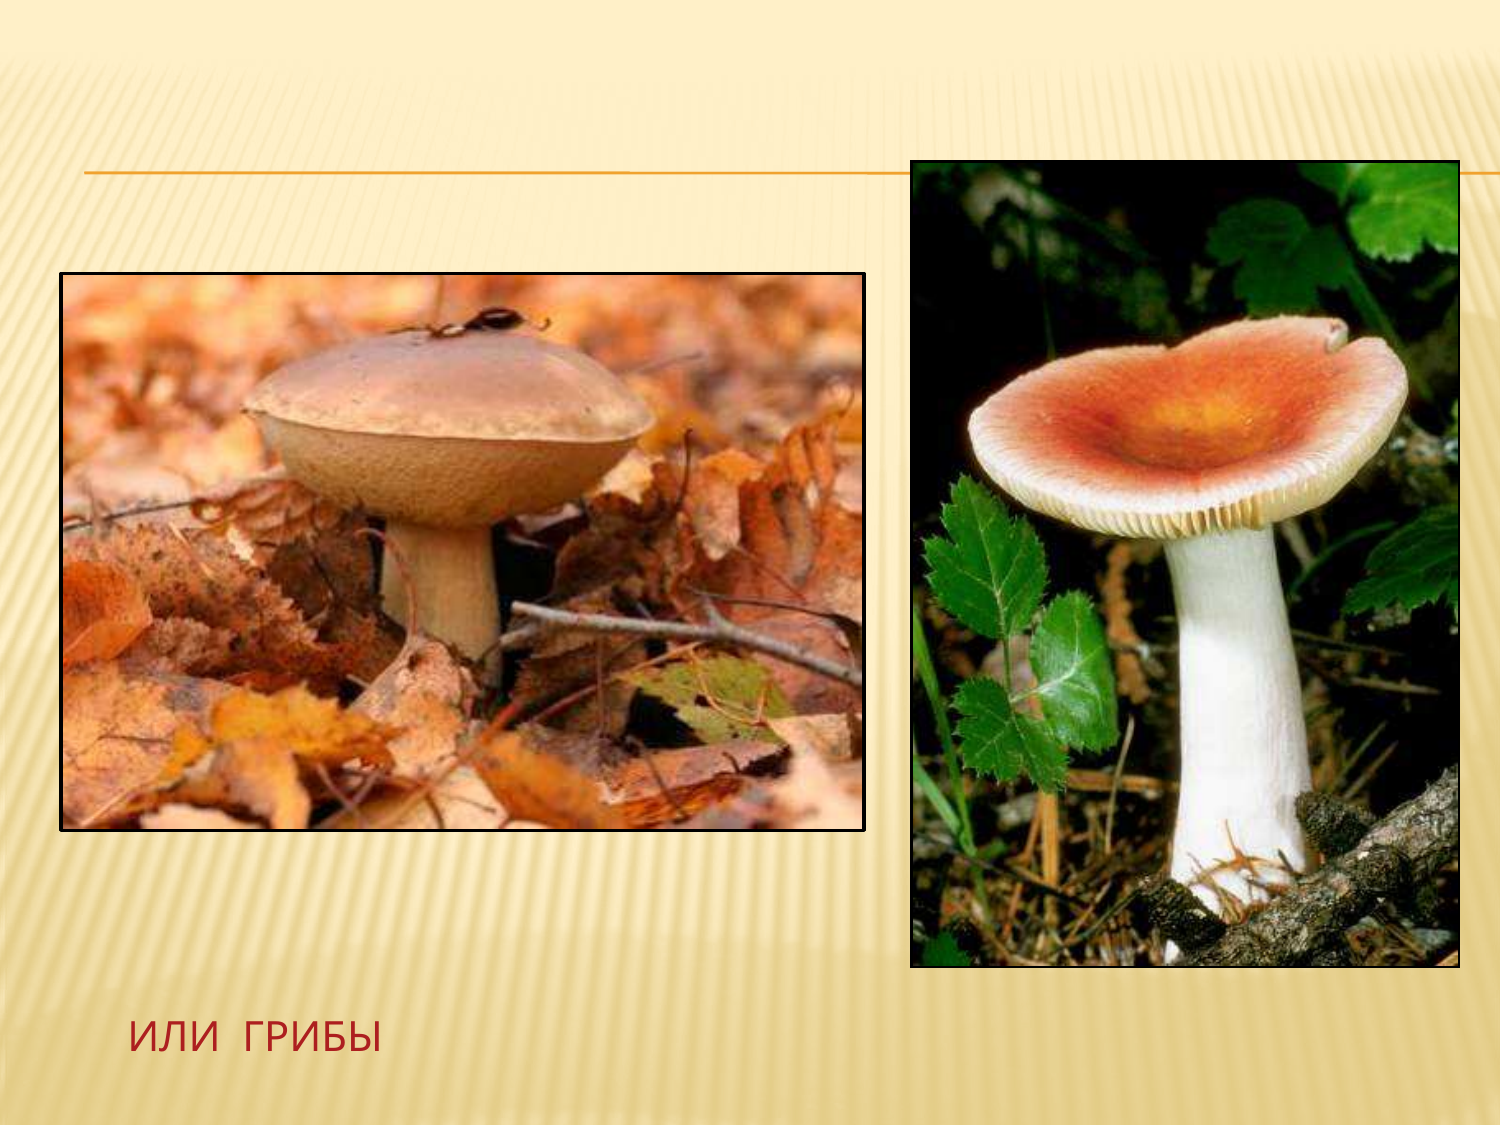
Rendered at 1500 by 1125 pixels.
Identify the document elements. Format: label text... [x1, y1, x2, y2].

title Или грибы [112, 975, 875, 1096]
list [62, 274, 863, 830]
picture [912, 162, 1459, 967]
